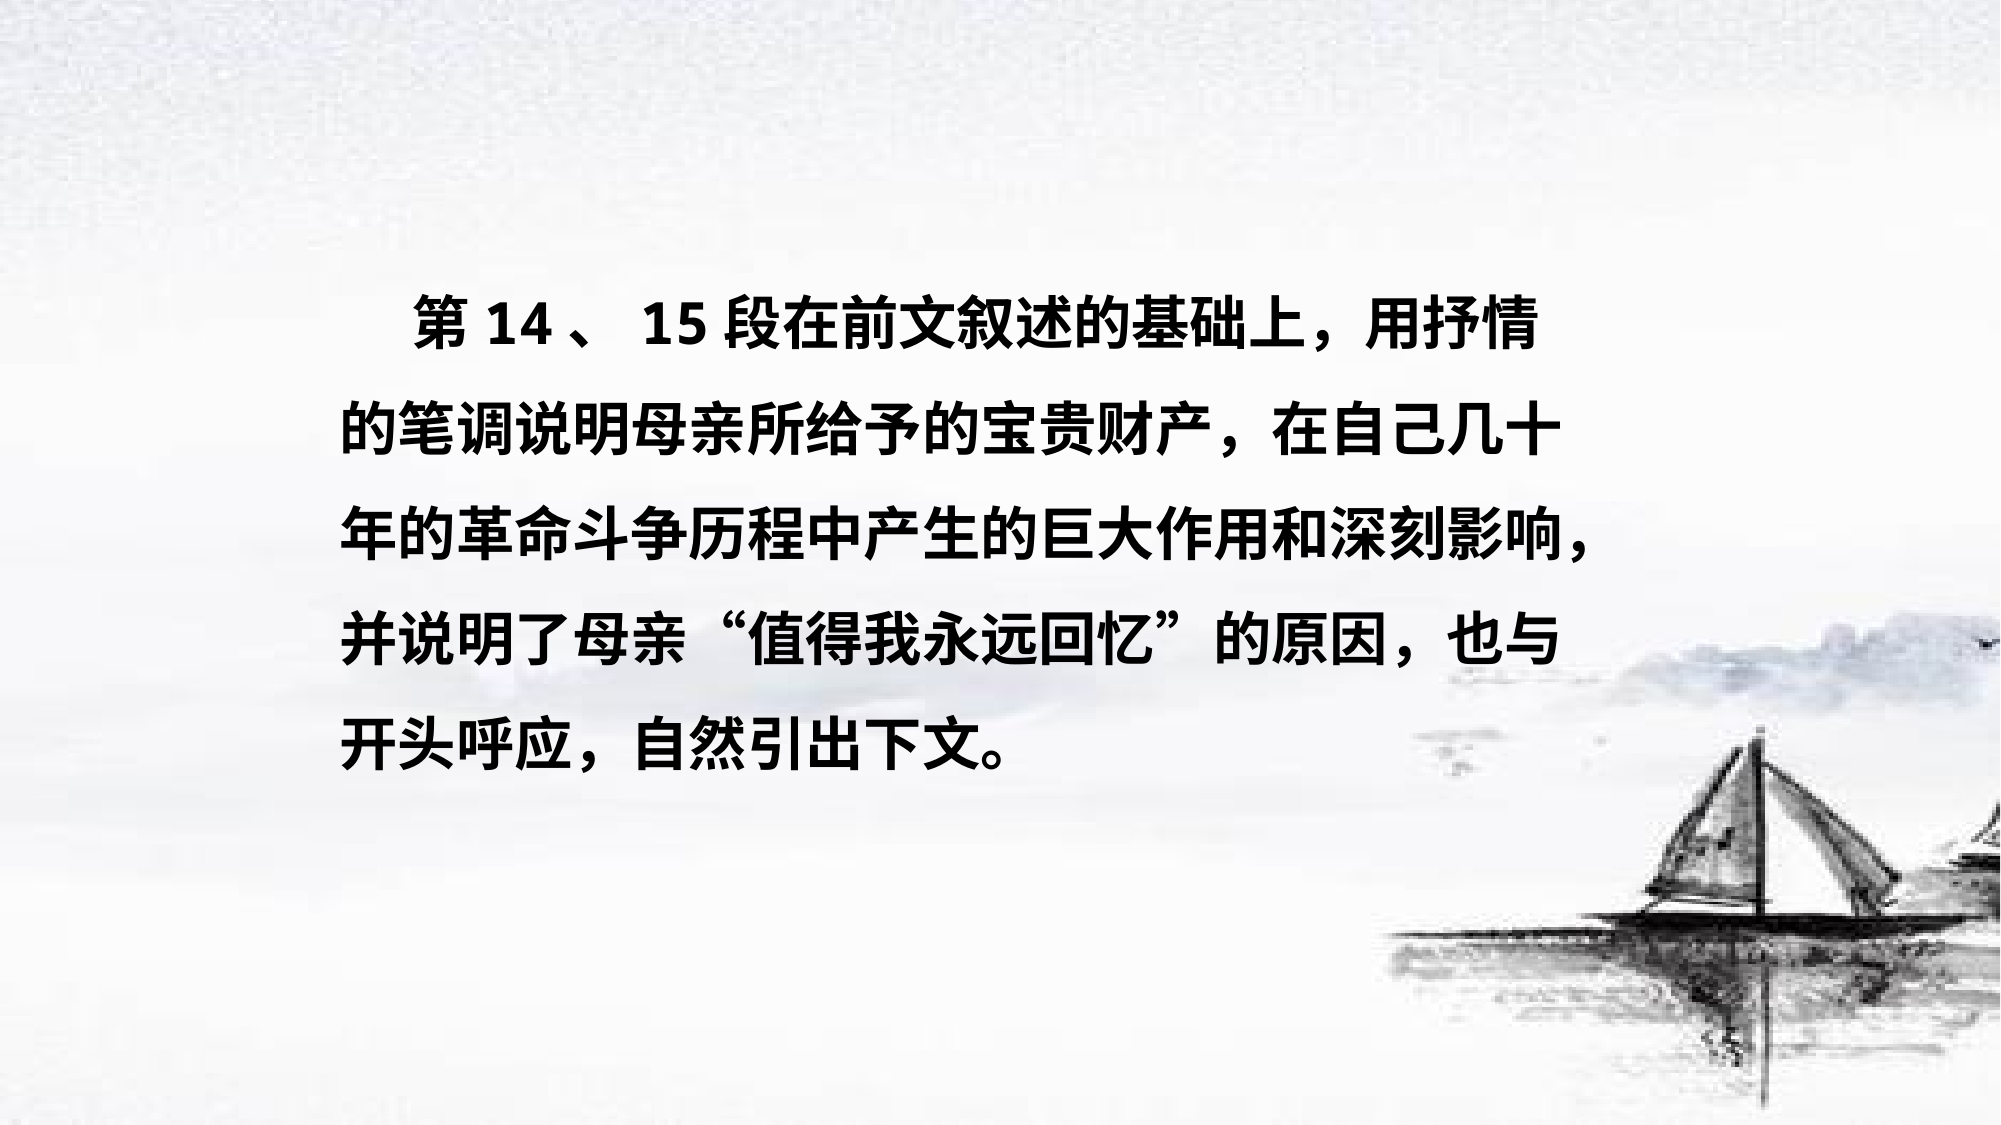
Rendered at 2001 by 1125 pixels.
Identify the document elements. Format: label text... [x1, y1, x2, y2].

picture [0, 0, 2001, 1125]
text_box 第14、15段在前文叙述的基础上，用抒情的笔调说明母亲所给予的宝贵财产，在自己几十年的革命斗争历程中产生的巨大作用和深刻影响，并说明了母亲“值得我永远回忆”的原因，也与开头呼应，自然引出下文。 [324, 237, 1600, 785]
